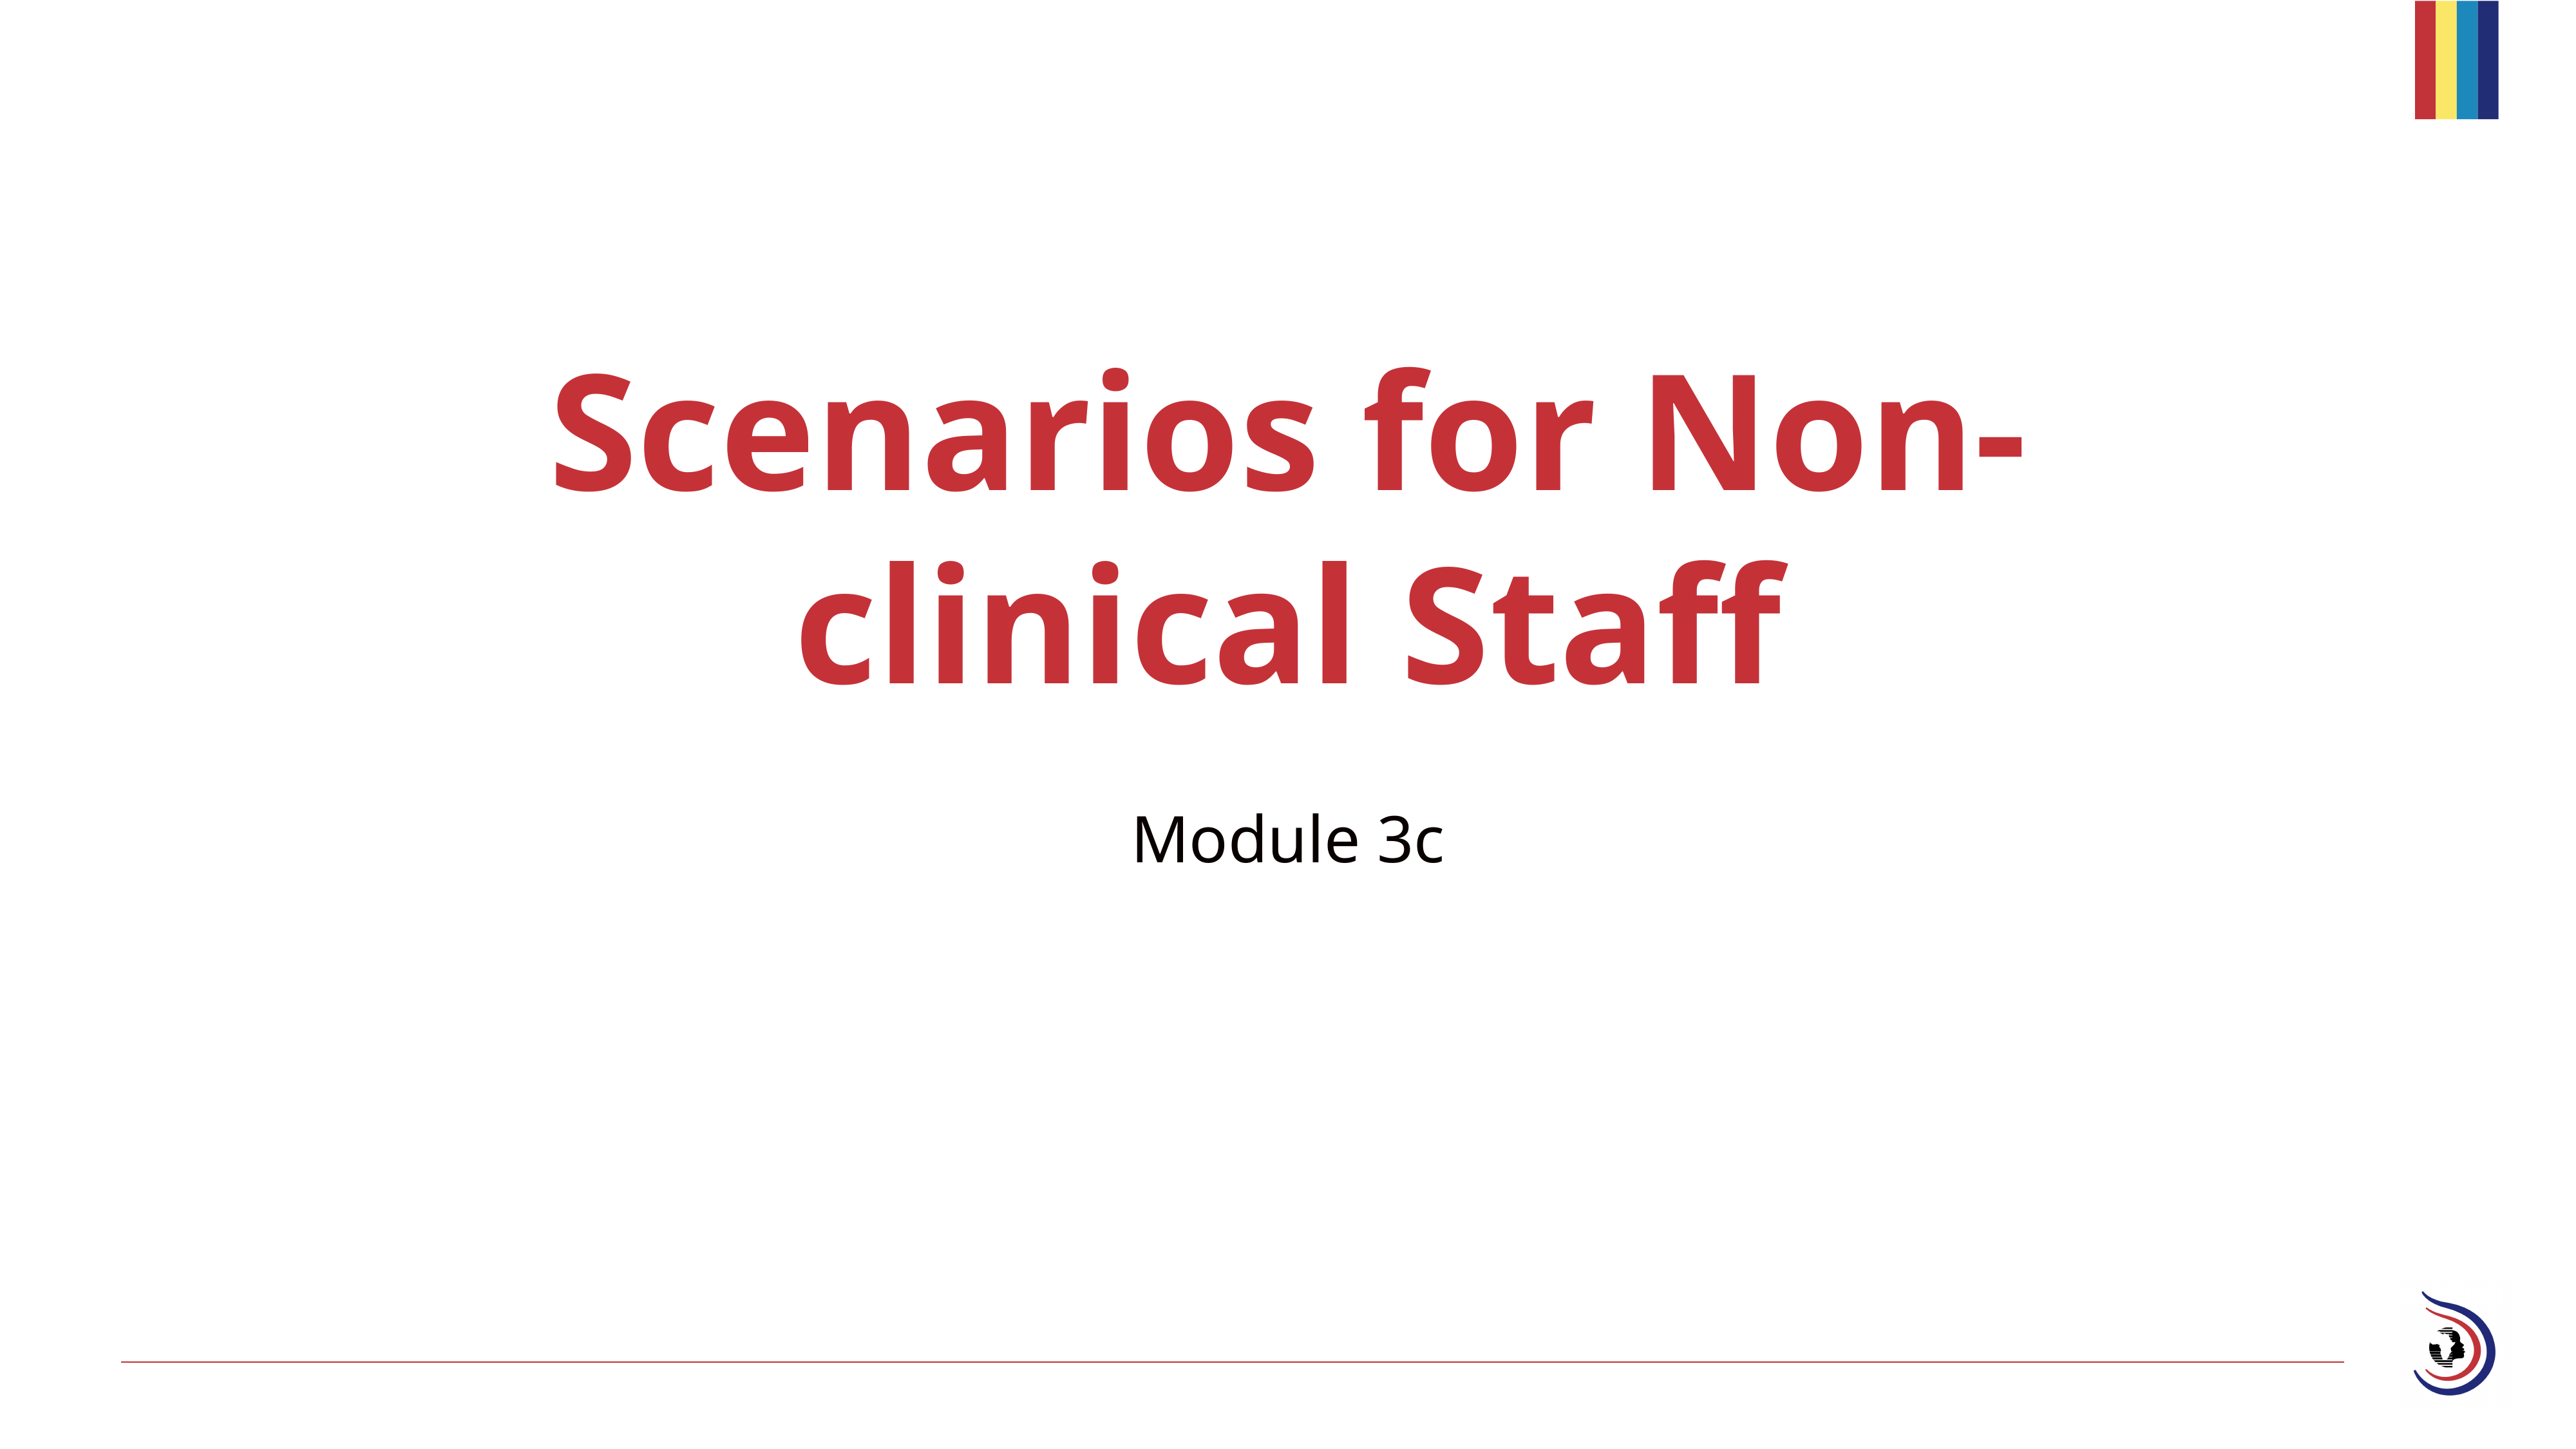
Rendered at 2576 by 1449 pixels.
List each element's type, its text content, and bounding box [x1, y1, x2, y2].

subtitle Module 3c [322, 761, 2254, 1111]
picture [2394, 1277, 2512, 1411]
title Scenarios for Non-clinical Staff [322, 237, 2254, 742]
